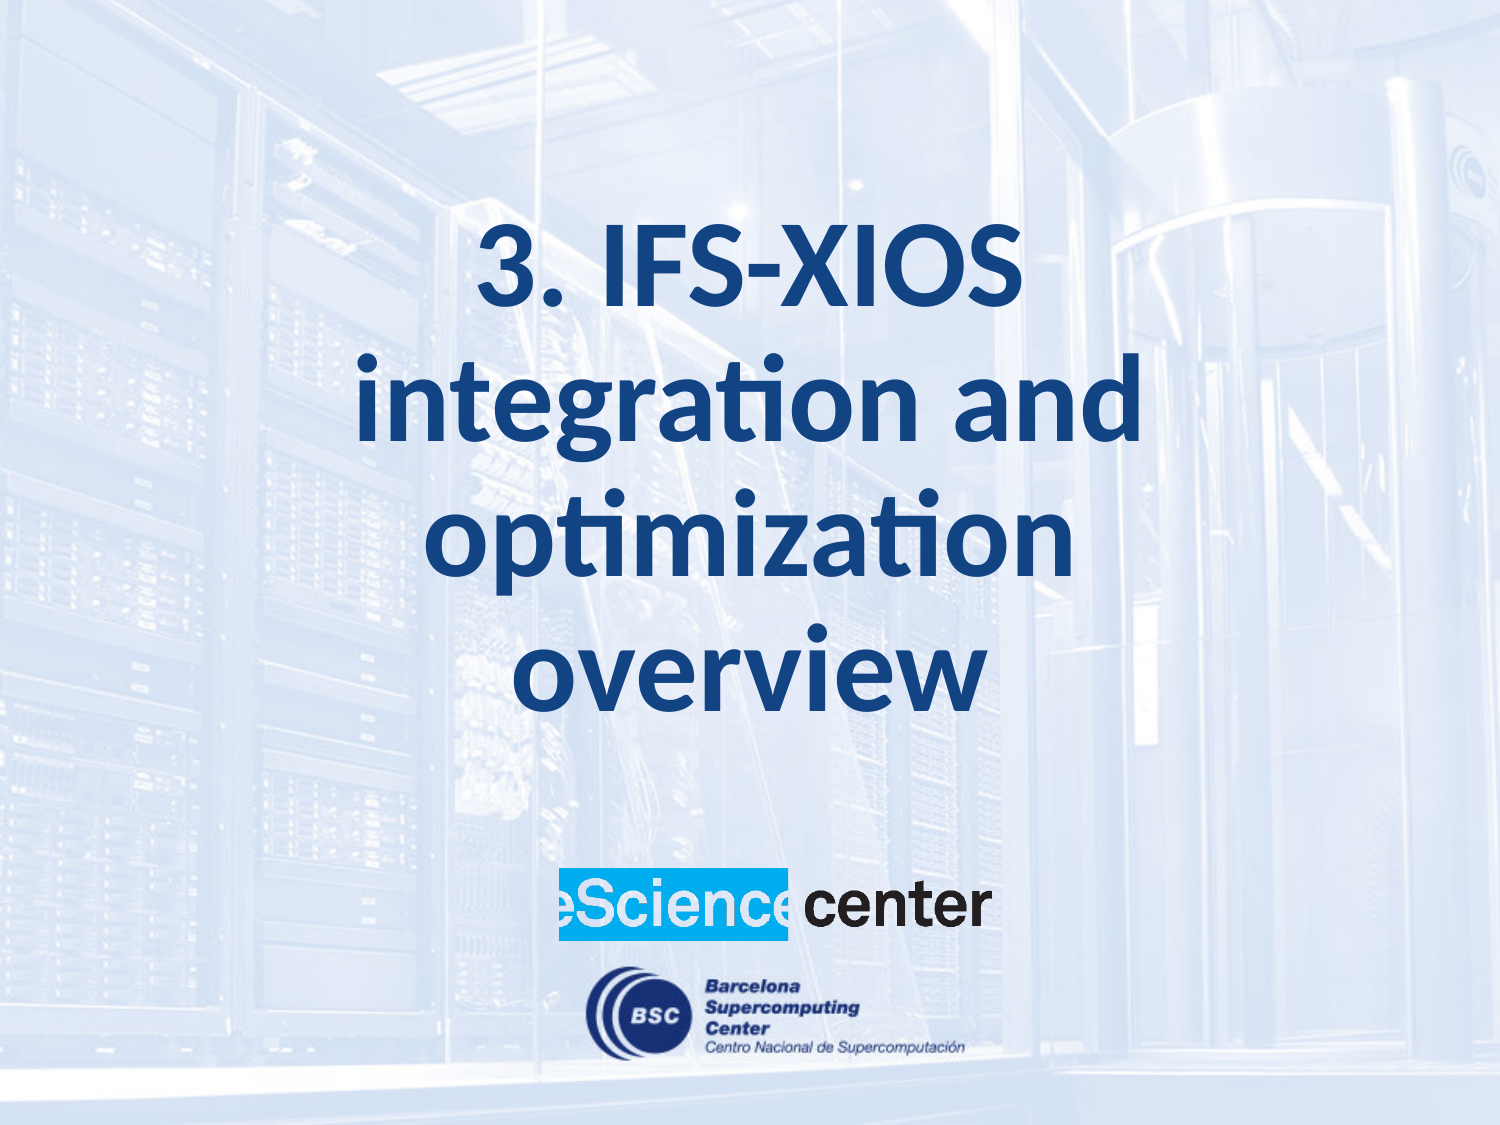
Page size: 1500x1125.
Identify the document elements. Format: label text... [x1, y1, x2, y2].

picture [0, 0, 1500, 1125]
title 3. IFS-XIOS integration and optimization overview [188, 143, 1311, 794]
